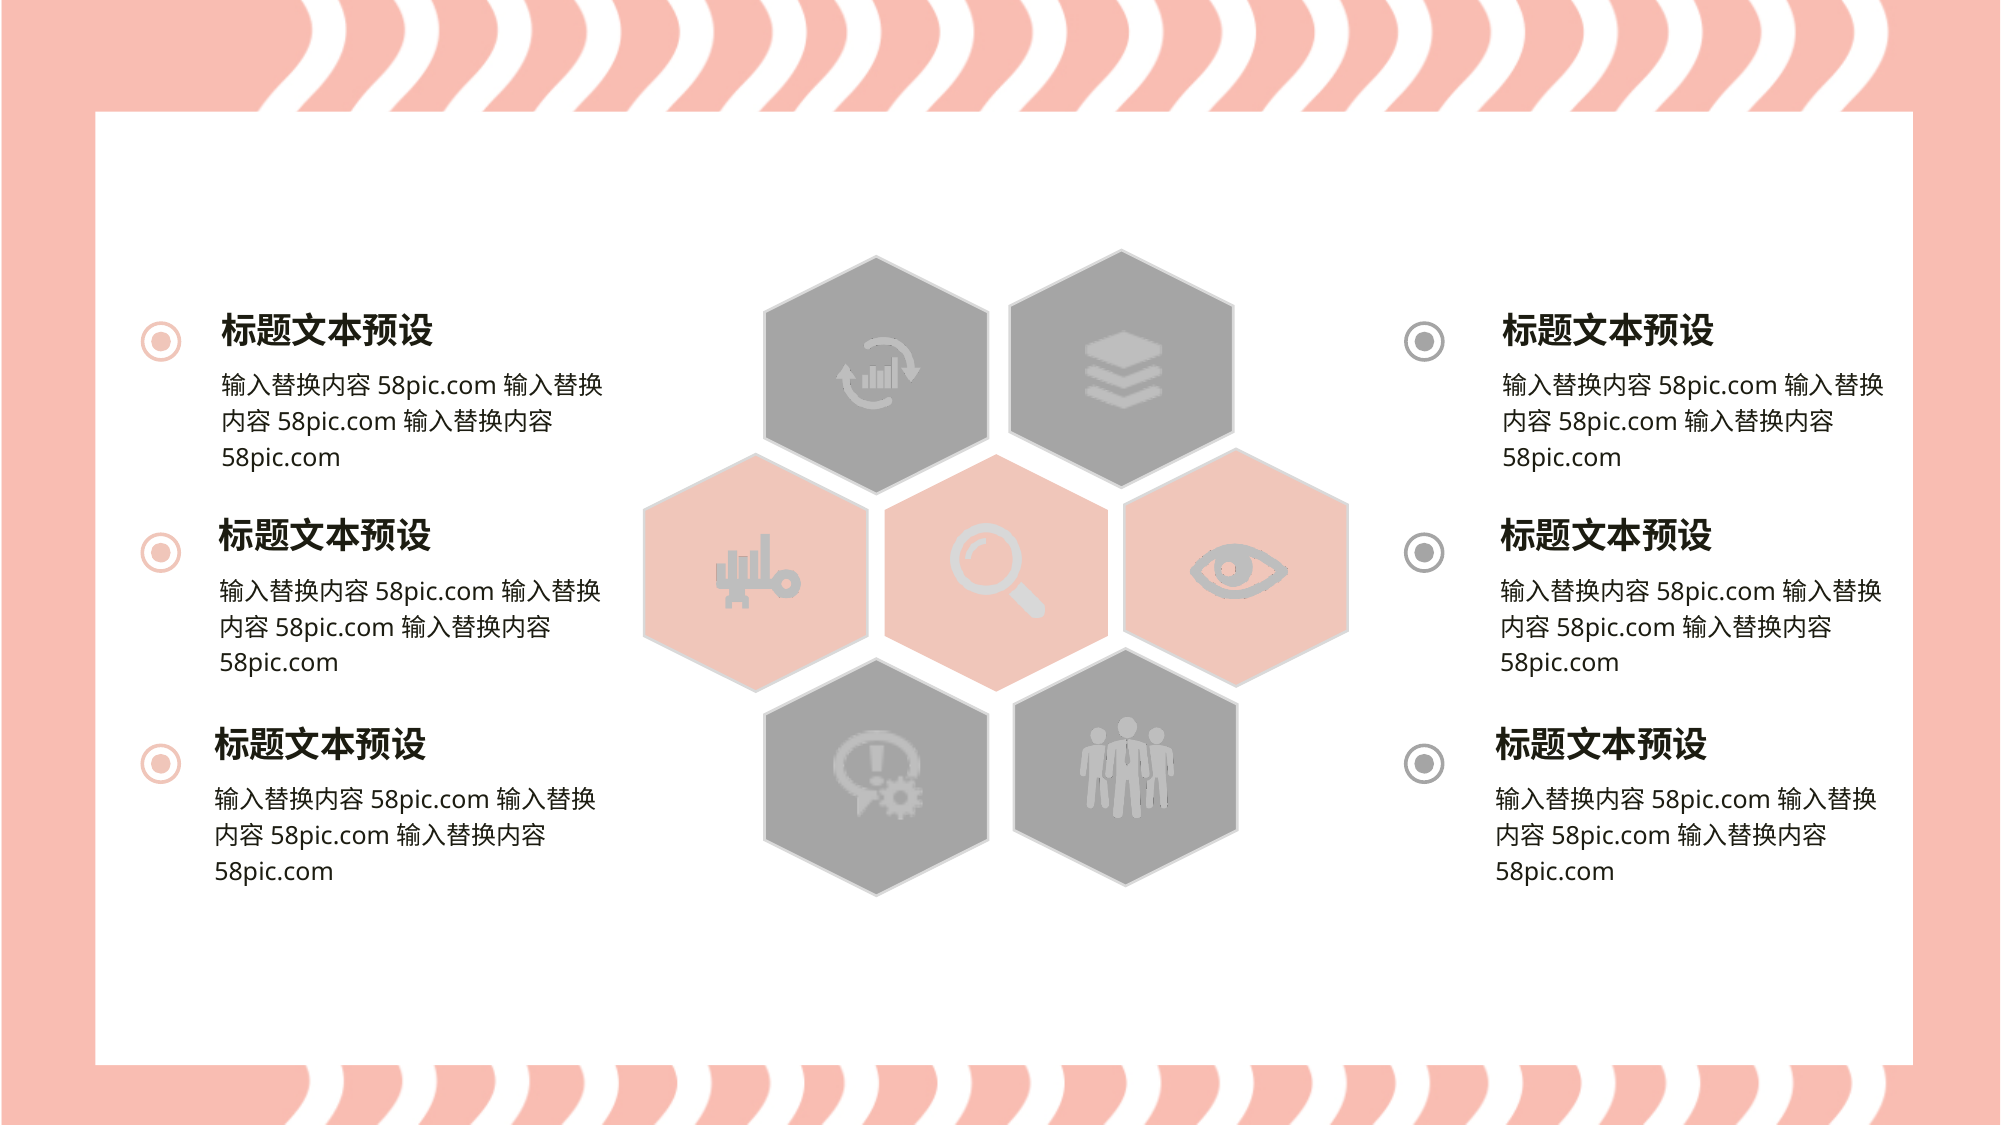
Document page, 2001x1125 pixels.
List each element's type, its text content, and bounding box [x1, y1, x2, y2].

text_box 标题文本预设 [1487, 300, 1848, 359]
text_box 标题文本预设 [199, 714, 560, 773]
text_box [140, 321, 182, 362]
text_box 输入替换内容58pic.com输入替换内容58pic.com输入替换内容58pic.com [204, 561, 621, 654]
text_box 输入替换内容58pic.com输入替换内容58pic.com输入替换内容58pic.com [199, 770, 616, 862]
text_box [140, 743, 182, 784]
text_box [1403, 532, 1445, 573]
text_box 标题文本预设 [206, 300, 567, 359]
text_box 标题文本预设 [1480, 714, 1841, 773]
text_box 标题文本预设 [204, 505, 565, 564]
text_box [1404, 321, 1445, 362]
picture [3, 0, 1999, 1125]
text_box 标题文本预设 [1485, 505, 1846, 564]
text_box 输入替换内容58pic.com输入替换内容58pic.com输入替换内容58pic.com [1487, 356, 1904, 448]
text_box 输入替换内容58pic.com输入替换内容58pic.com输入替换内容58pic.com [206, 356, 623, 448]
text_box 输入替换内容58pic.com输入替换内容58pic.com输入替换内容58pic.com [1480, 770, 1897, 862]
text_box 输入替换内容58pic.com输入替换内容58pic.com输入替换内容58pic.com [1485, 561, 1902, 654]
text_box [140, 532, 182, 573]
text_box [644, 249, 1348, 896]
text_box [1403, 743, 1445, 784]
